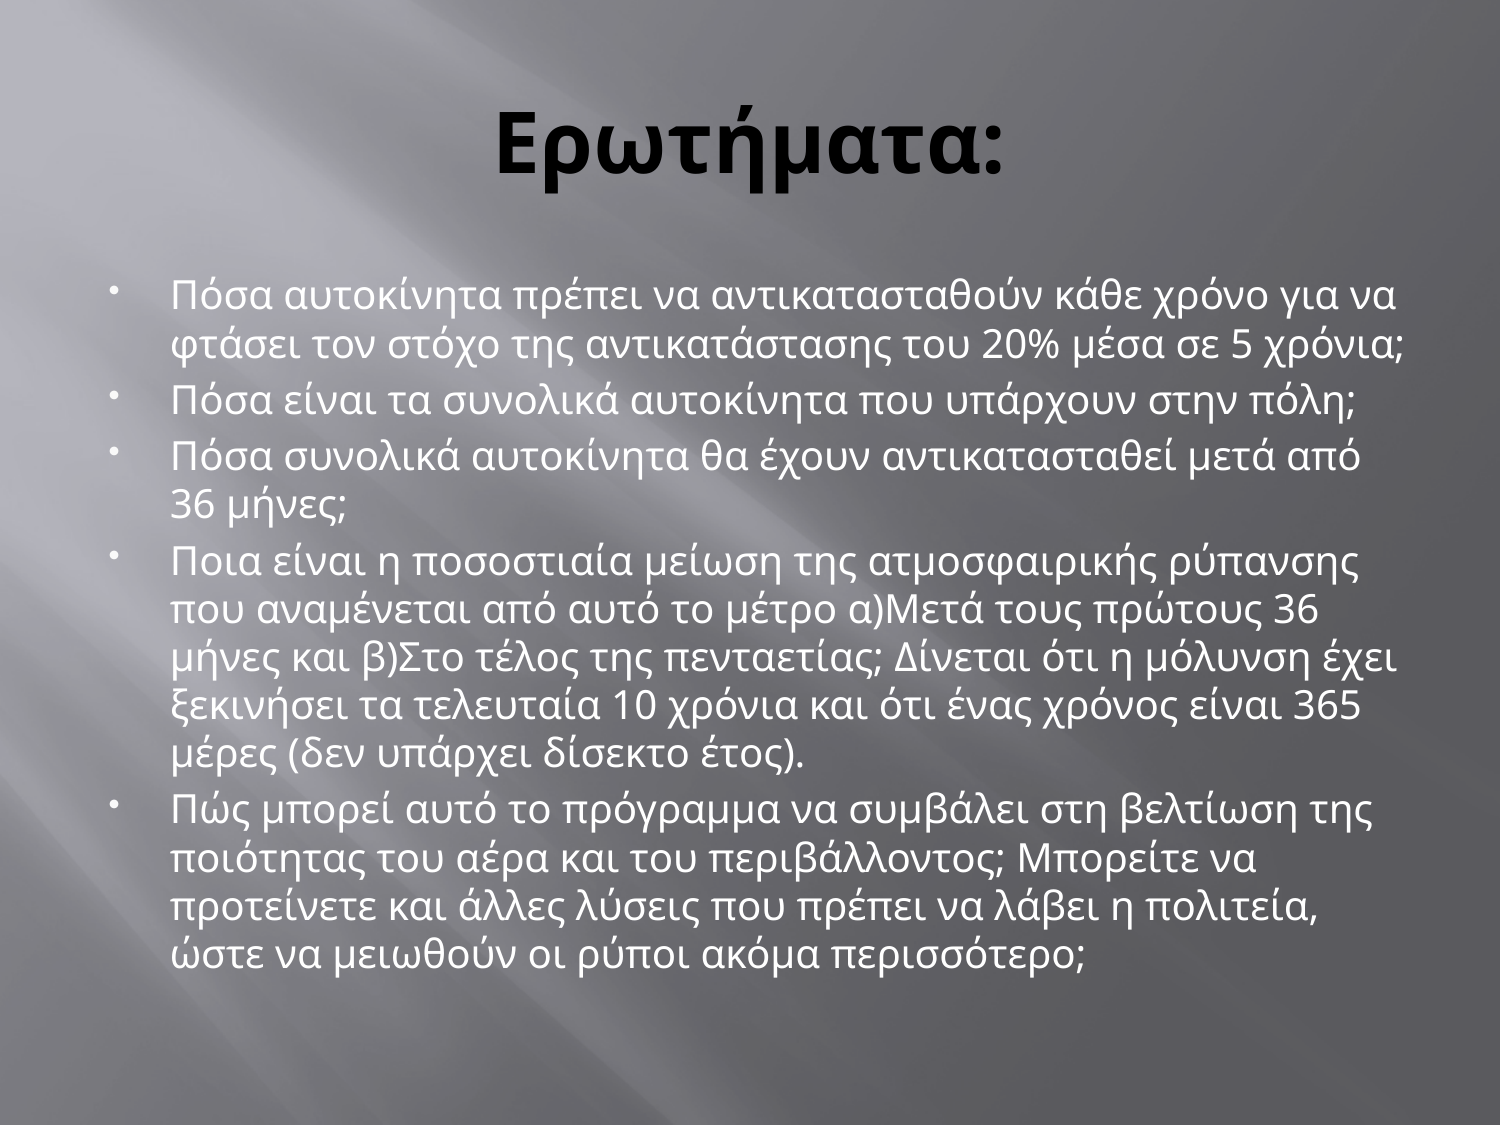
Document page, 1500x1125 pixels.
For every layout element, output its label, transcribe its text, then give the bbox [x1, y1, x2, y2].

list Πόσα αυτοκίνητα πρέπει να αντικατασταθούν κάθε χρόνο για να φτάσει τον στόχο της αντικατάστασης του 20% μέσα σε 5 χρόνια; Πόσα είναι τα συνολικά αυτοκίνητα που υπάρχουν στην πόλη; Πόσα συνολικά αυτοκίνητα θα έχουν αντικατασταθεί μετά από 36 μήνες; Ποια είναι η ποσοστιαία μείωση της ατμοσφαιρικής ρύπανσης που αναμένεται από αυτό το μέτρο α)Μετά τους πρώτους 36 μήνες και β)Στο τέλος της πενταετίας; Δίνεται ότι η μόλυνση έχει ξεκινήσει τα τελευταία 10 χρόνια και ότι ένας χρόνος είναι 365 μέρες (δεν υπάρχει δίσεκτο έτος). Πώς μπορεί αυτό το πρόγραμμα να συμβάλει στη βελτίωση της ποιότητας του αέρα και του περιβάλλοντος; Μπορείτε να προτείνετε και άλλες λύσεις που πρέπει να λάβει η πολιτεία, ώστε να μειωθούν οι ρύποι ακόμα περισσότερο; [75, 262, 1425, 1035]
title Ερωτήματα: [75, 45, 1425, 233]
